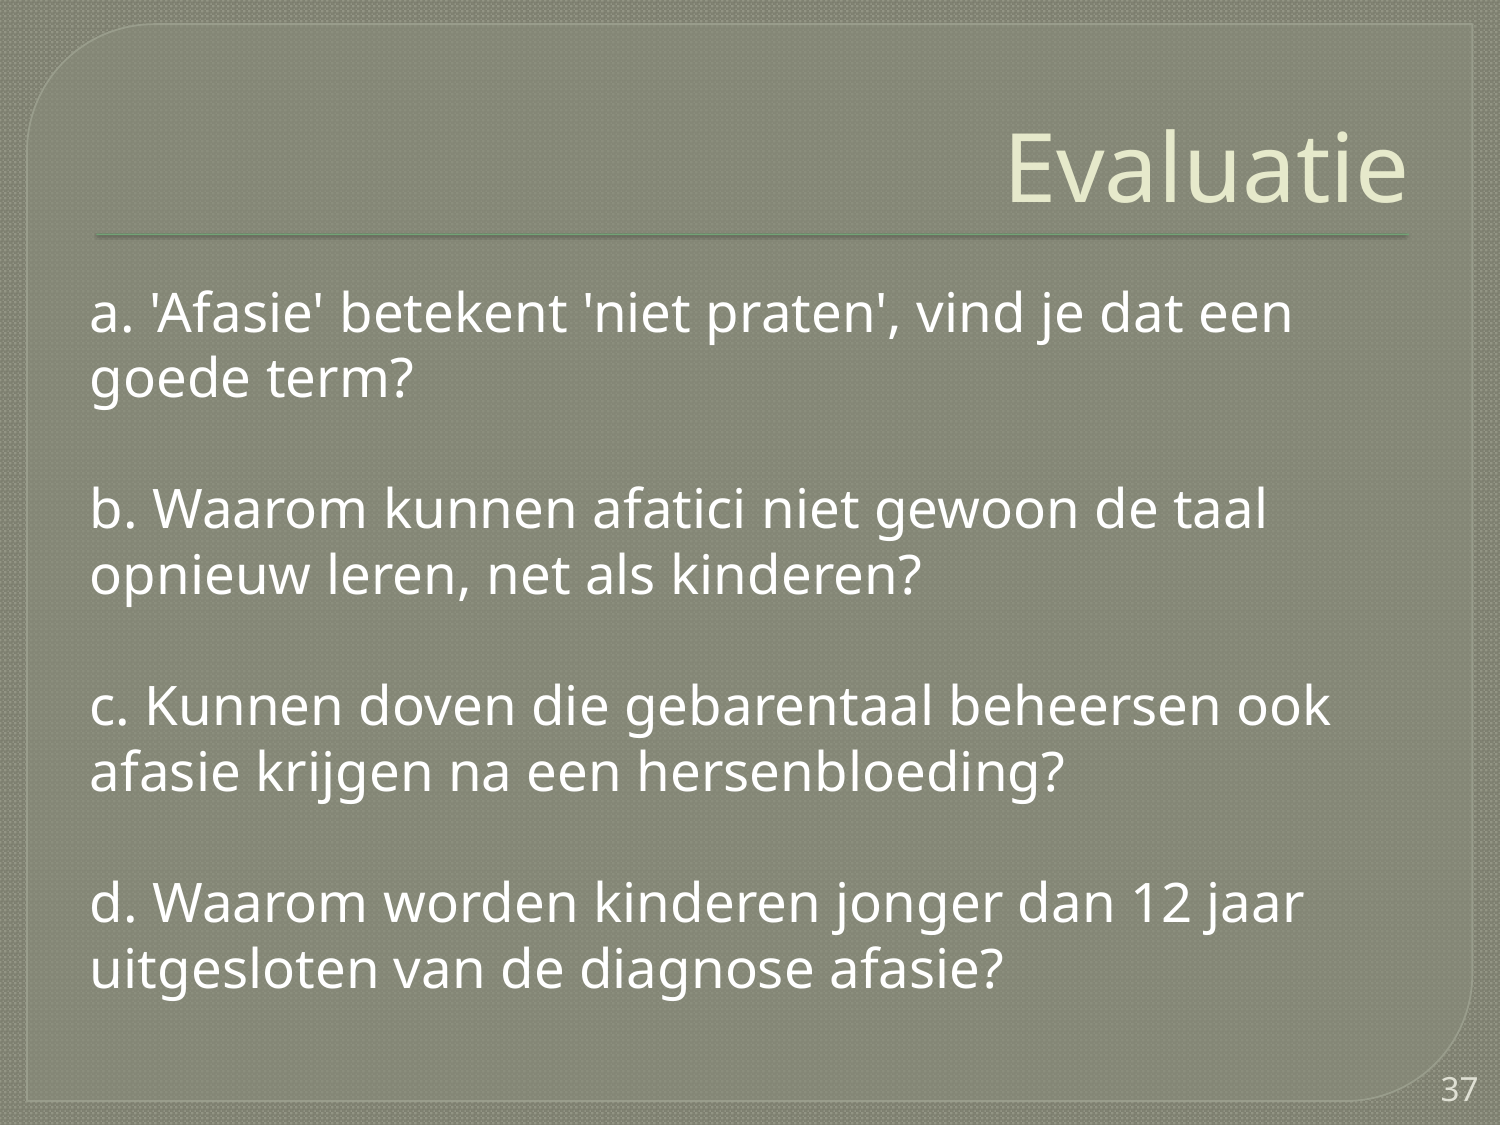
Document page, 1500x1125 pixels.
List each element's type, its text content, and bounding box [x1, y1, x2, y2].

title Evaluatie [75, 41, 1425, 230]
list a. 'Afasie' betekent 'niet praten', vind je dat een goede term? b. Waarom kunnen afatici niet gewoon de taal opnieuw leren, net als kinderen? c. Kunnen doven die gebarentaal beheersen ook afasie krijgen na een hersenbloeding? d. Waarom worden kinderen jonger dan 12 jaar uitgesloten van de diagnose afasie? [75, 270, 1425, 1013]
slide_number 37 [1417, 1068, 1494, 1114]
